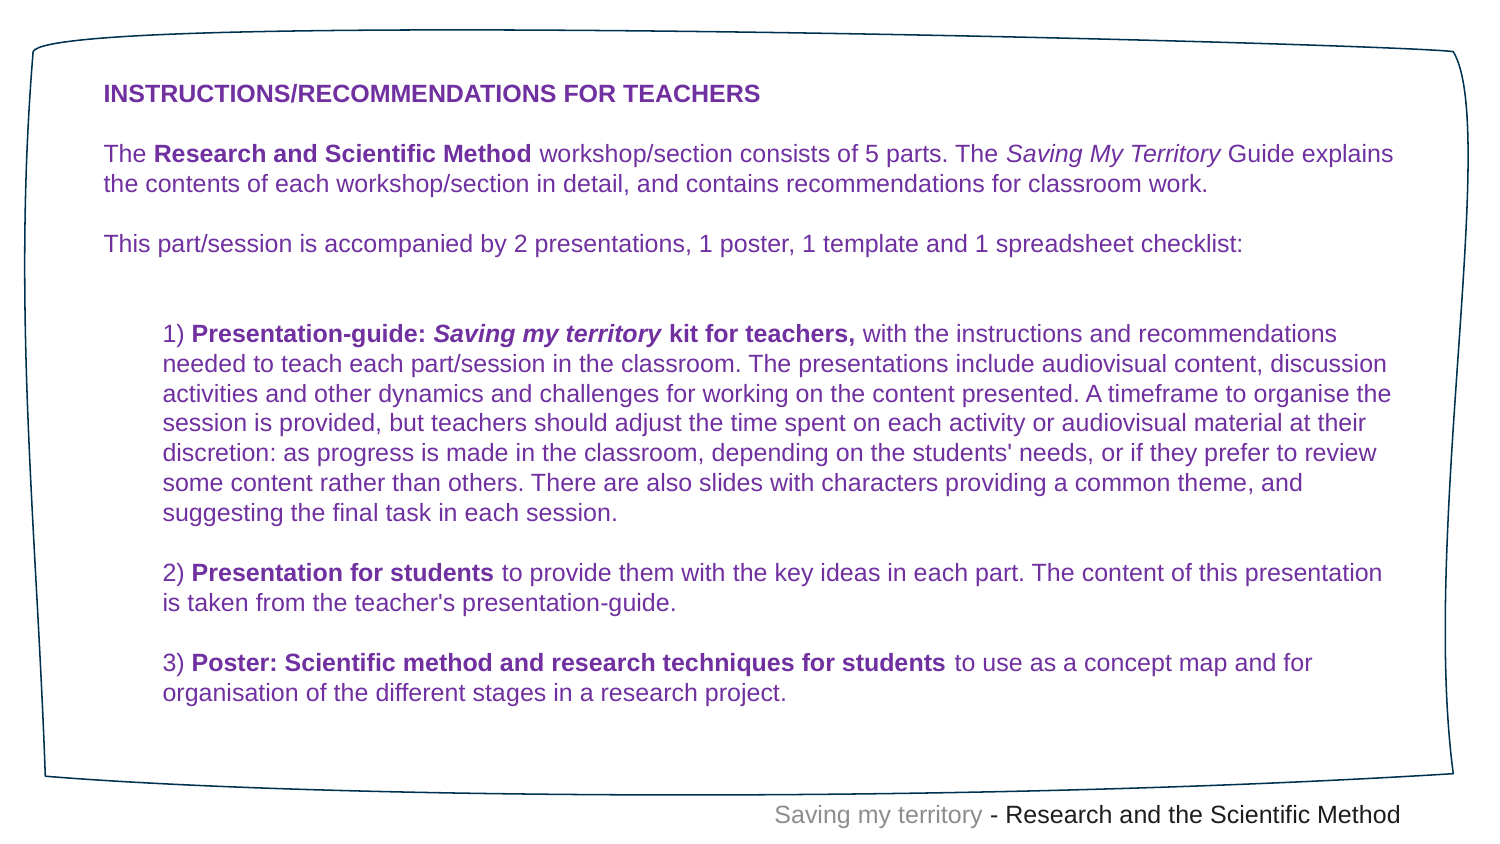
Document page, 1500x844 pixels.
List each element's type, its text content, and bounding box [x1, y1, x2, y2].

text_box INSTRUCTIONS/RECOMMENDATIONS FOR TEACHERS The Research and Scientific Method workshop/section consists of 5 parts. The Saving My Territory Guide explains the contents of each workshop/section in detail, and contains recommendations for classroom work. This part/session is accompanied by 2 presentations, 1 poster, 1 template and 1 spreadsheet checklist: 1) Presentation-guide: Saving my territory kit for teachers, with the instructions and recommendations needed to teach each part/session in the classroom. The presentations include audiovisual content, discussion activities and other dynamics and challenges for working on the content presented. A timeframe to organise the session is provided, but teachers should adjust the time spent on each activity or audiovisual material at their discretion: as progress is made in the classroom, depending on the students' needs, or if they prefer to review some content rather than others. There are also slides with characters providing a common theme, and suggesting the final task in each session. 2) Presentation for students to provide them with the key ideas in each part. The content of this presentation is taken from the teacher's presentation-guide. 3) Poster: Scientific method and research techniques for students to use as a concept map and for organisation of the different stages in a research project. [88, 62, 1417, 747]
text_box [24, 29, 1469, 790]
text_box Saving my territory - Research and the Scientific Method [88, 790, 1417, 844]
